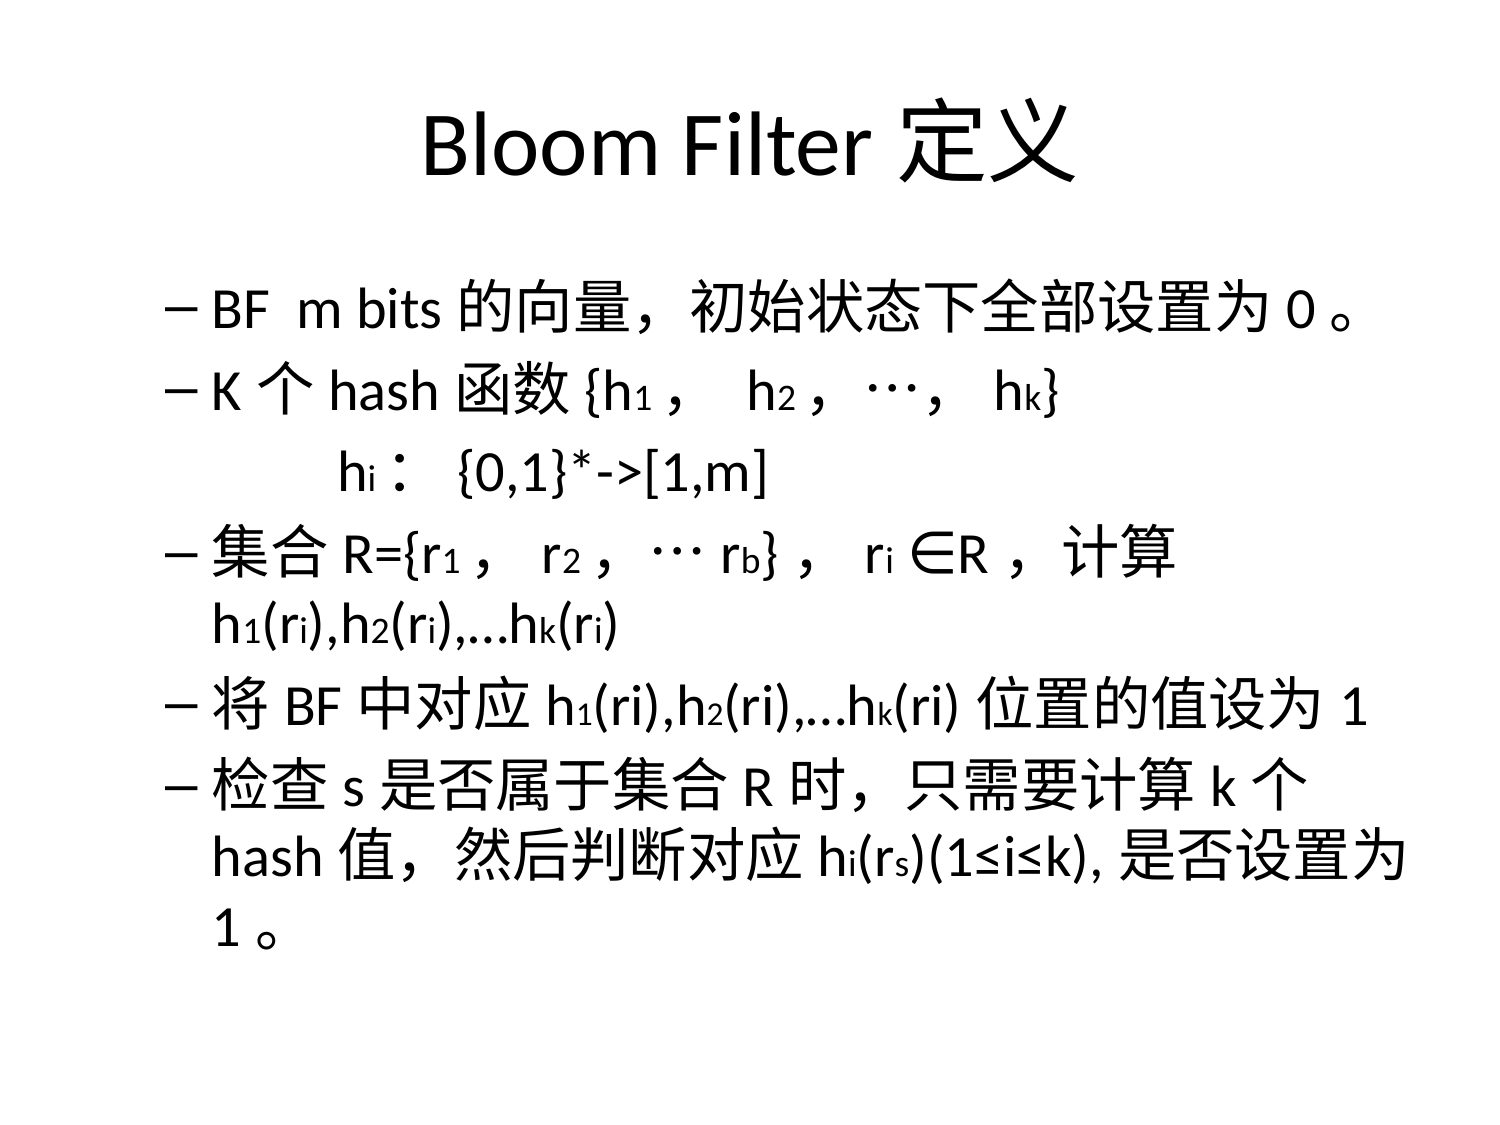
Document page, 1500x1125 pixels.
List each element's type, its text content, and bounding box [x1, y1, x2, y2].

list BF m bits的向量，初始状态下全部设置为0。 K个hash函数{h1， h2，…，hk} hi：{0,1}*->[1,m] 集合R={r1，r2，…rb}，ri ∈R，计算h1(ri),h2(ri),…hk(ri) 将BF中对应h1(ri),h2(ri),…hk(ri)位置的值设为1 检查s是否属于集合R时，只需要计算k个hash值，然后判断对应hi(rs)(1≤i≤k),是否设置为1。 [75, 262, 1425, 1005]
title Bloom Filter定义 [75, 45, 1425, 233]
